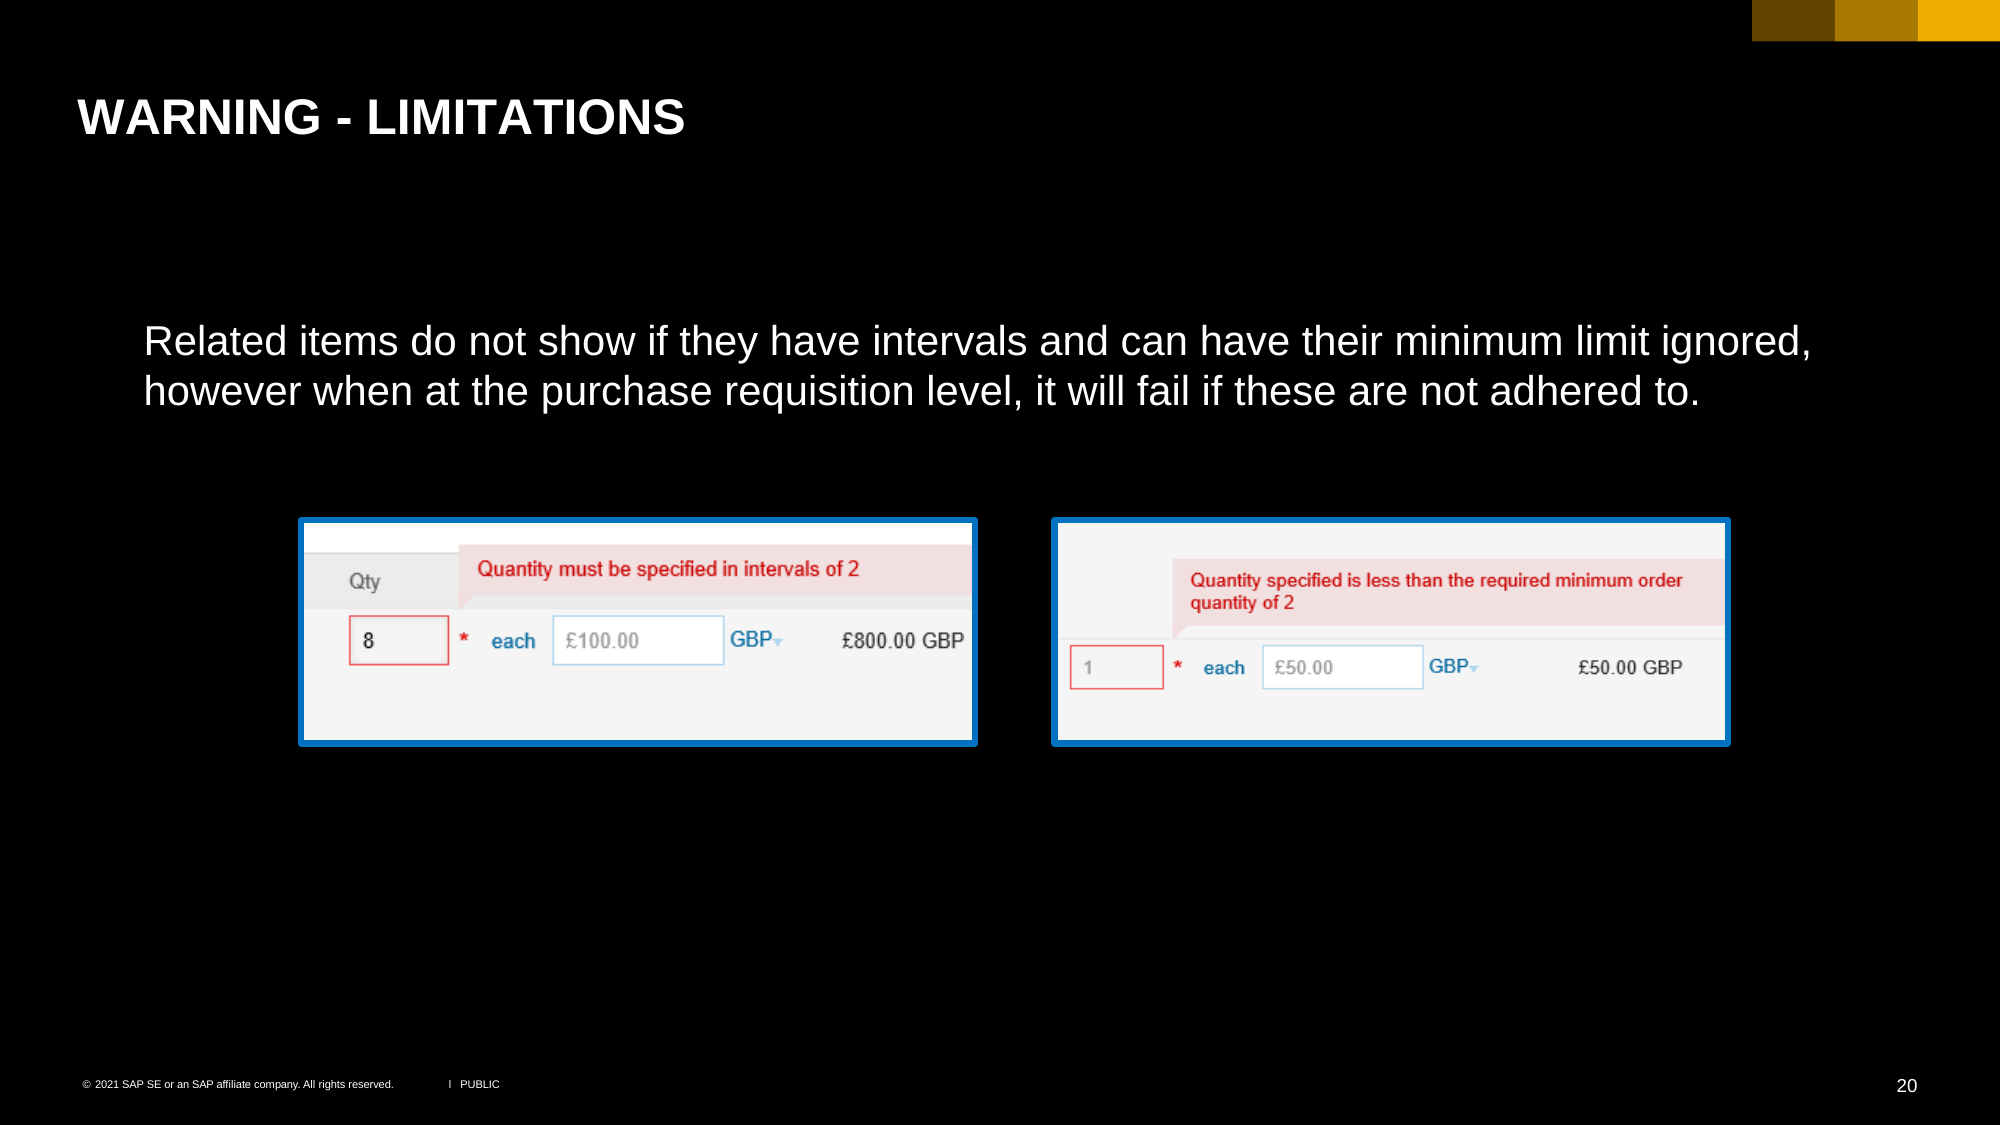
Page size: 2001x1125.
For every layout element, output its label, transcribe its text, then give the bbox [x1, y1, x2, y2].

picture [1057, 522, 1725, 741]
picture [304, 522, 972, 741]
text_box [0, 0, 2000, 1125]
text_box [1919, 0, 2000, 42]
text_box Related items do not show if they have intervals and can have their minimum limit ignored, however when at the purchase requisition level, it will fail if these are not adhered to. [143, 313, 1812, 414]
text_box [1054, 519, 1729, 526]
text_box ©2021 SAP SE or an SAP affiliate company. All rights reserved. ǀ PUBLIC 20 [82, 1073, 1918, 1096]
text_box [301, 519, 976, 526]
text_box [1751, 0, 1836, 42]
text_box WARNING-LIMITATIONS [77, 84, 686, 145]
text_box [1836, 0, 1919, 42]
